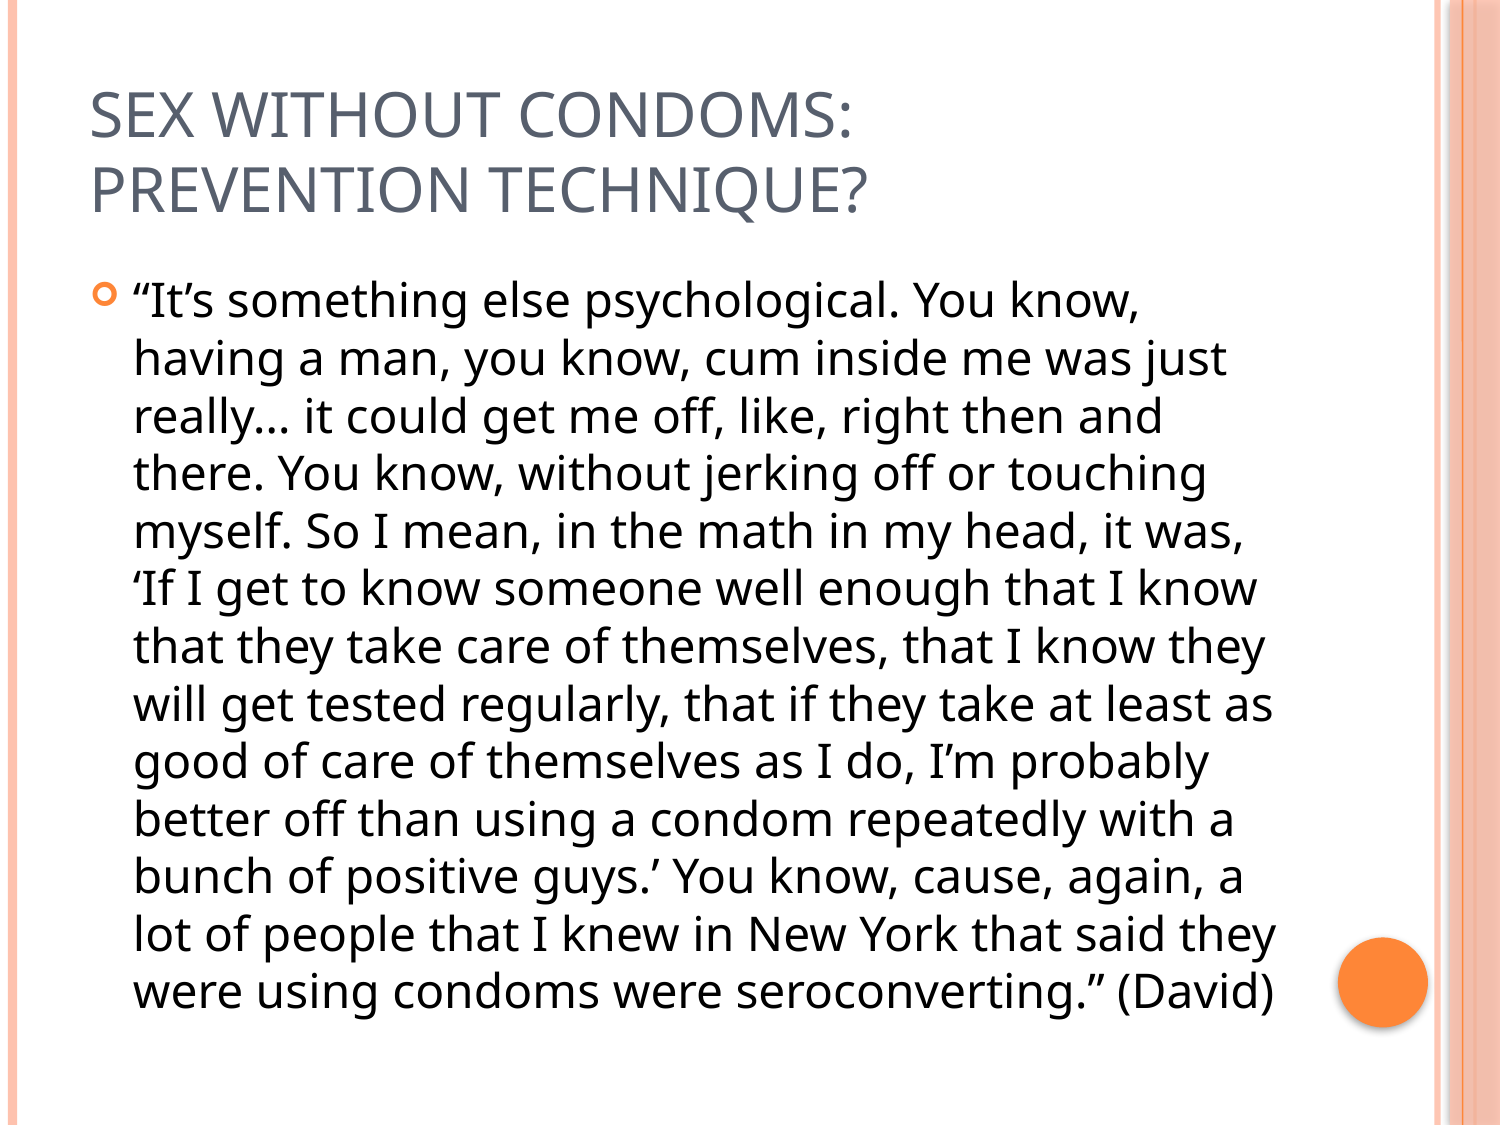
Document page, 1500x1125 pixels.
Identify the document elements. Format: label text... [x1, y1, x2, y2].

list “It’s something else psychological. You know, having a man, you know, cum inside me was just really… it could get me off, like, right then and there. You know, without jerking off or touching myself. So I mean, in the math in my head, it was, ‘If I get to know someone well enough that I know that they take care of themselves, that I know they will get tested regularly, that if they take at least as good of care of themselves as I do, I’m probably better off than using a condom repeatedly with a bunch of positive guys.’ You know, cause, again, a lot of people that I knew in New York that said they were using condoms were seroconverting.” (David) [75, 262, 1300, 1062]
title Sex Without Condoms: Prevention Technique? [75, 45, 1300, 233]
